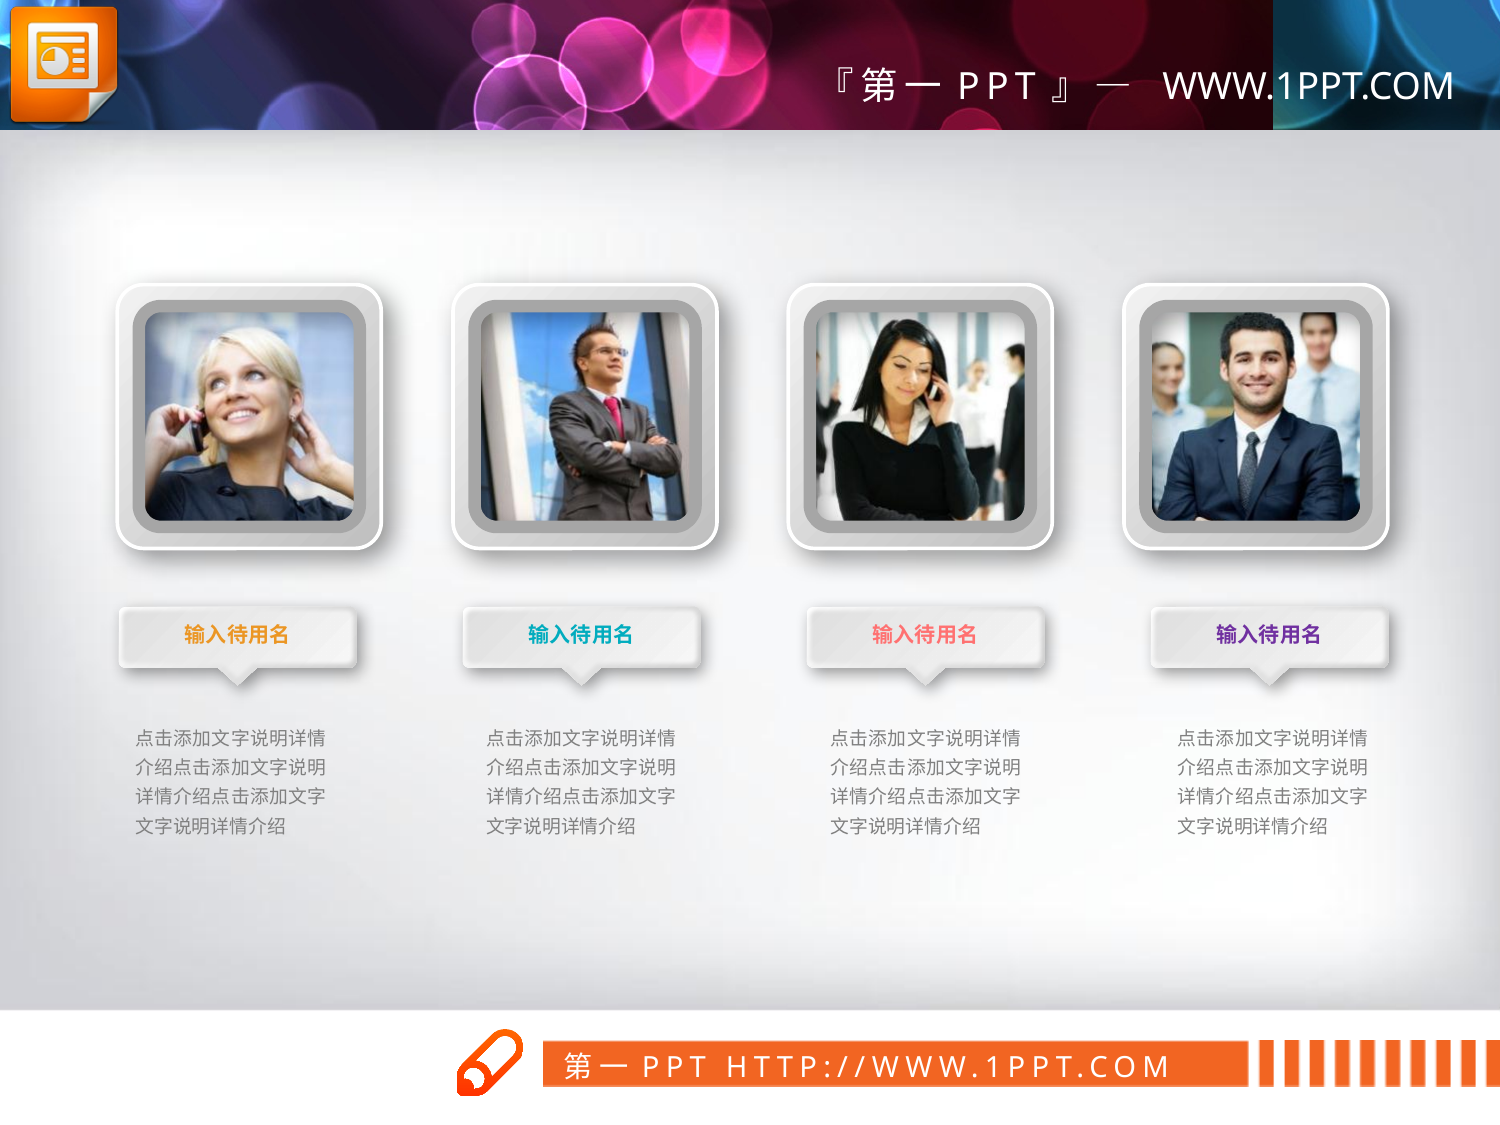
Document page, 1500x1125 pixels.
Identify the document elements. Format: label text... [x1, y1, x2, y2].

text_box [452, 284, 718, 549]
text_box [1123, 284, 1390, 549]
text_box 点击添加文字说明详情介绍点击添加文字说明详情介绍点击添加文字文字说明详情介绍 [120, 712, 341, 845]
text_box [788, 284, 1054, 549]
picture [543, 1040, 1500, 1087]
text_box 点击添加文字说明详情介绍点击添加文字说明详情介绍点击添加文字文字说明详情介绍 [1162, 712, 1383, 845]
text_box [806, 606, 1045, 686]
text_box 点击添加文字说明详情介绍点击添加文字说明详情介绍点击添加文字文字说明详情介绍 [471, 712, 692, 845]
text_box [462, 606, 701, 686]
picture [0, 0, 1500, 1012]
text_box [1150, 606, 1389, 686]
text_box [118, 606, 357, 686]
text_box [117, 284, 382, 549]
text_box 点击添加文字说明详情介绍点击添加文字说明详情介绍点击添加文字文字说明详情介绍 [815, 712, 1036, 845]
